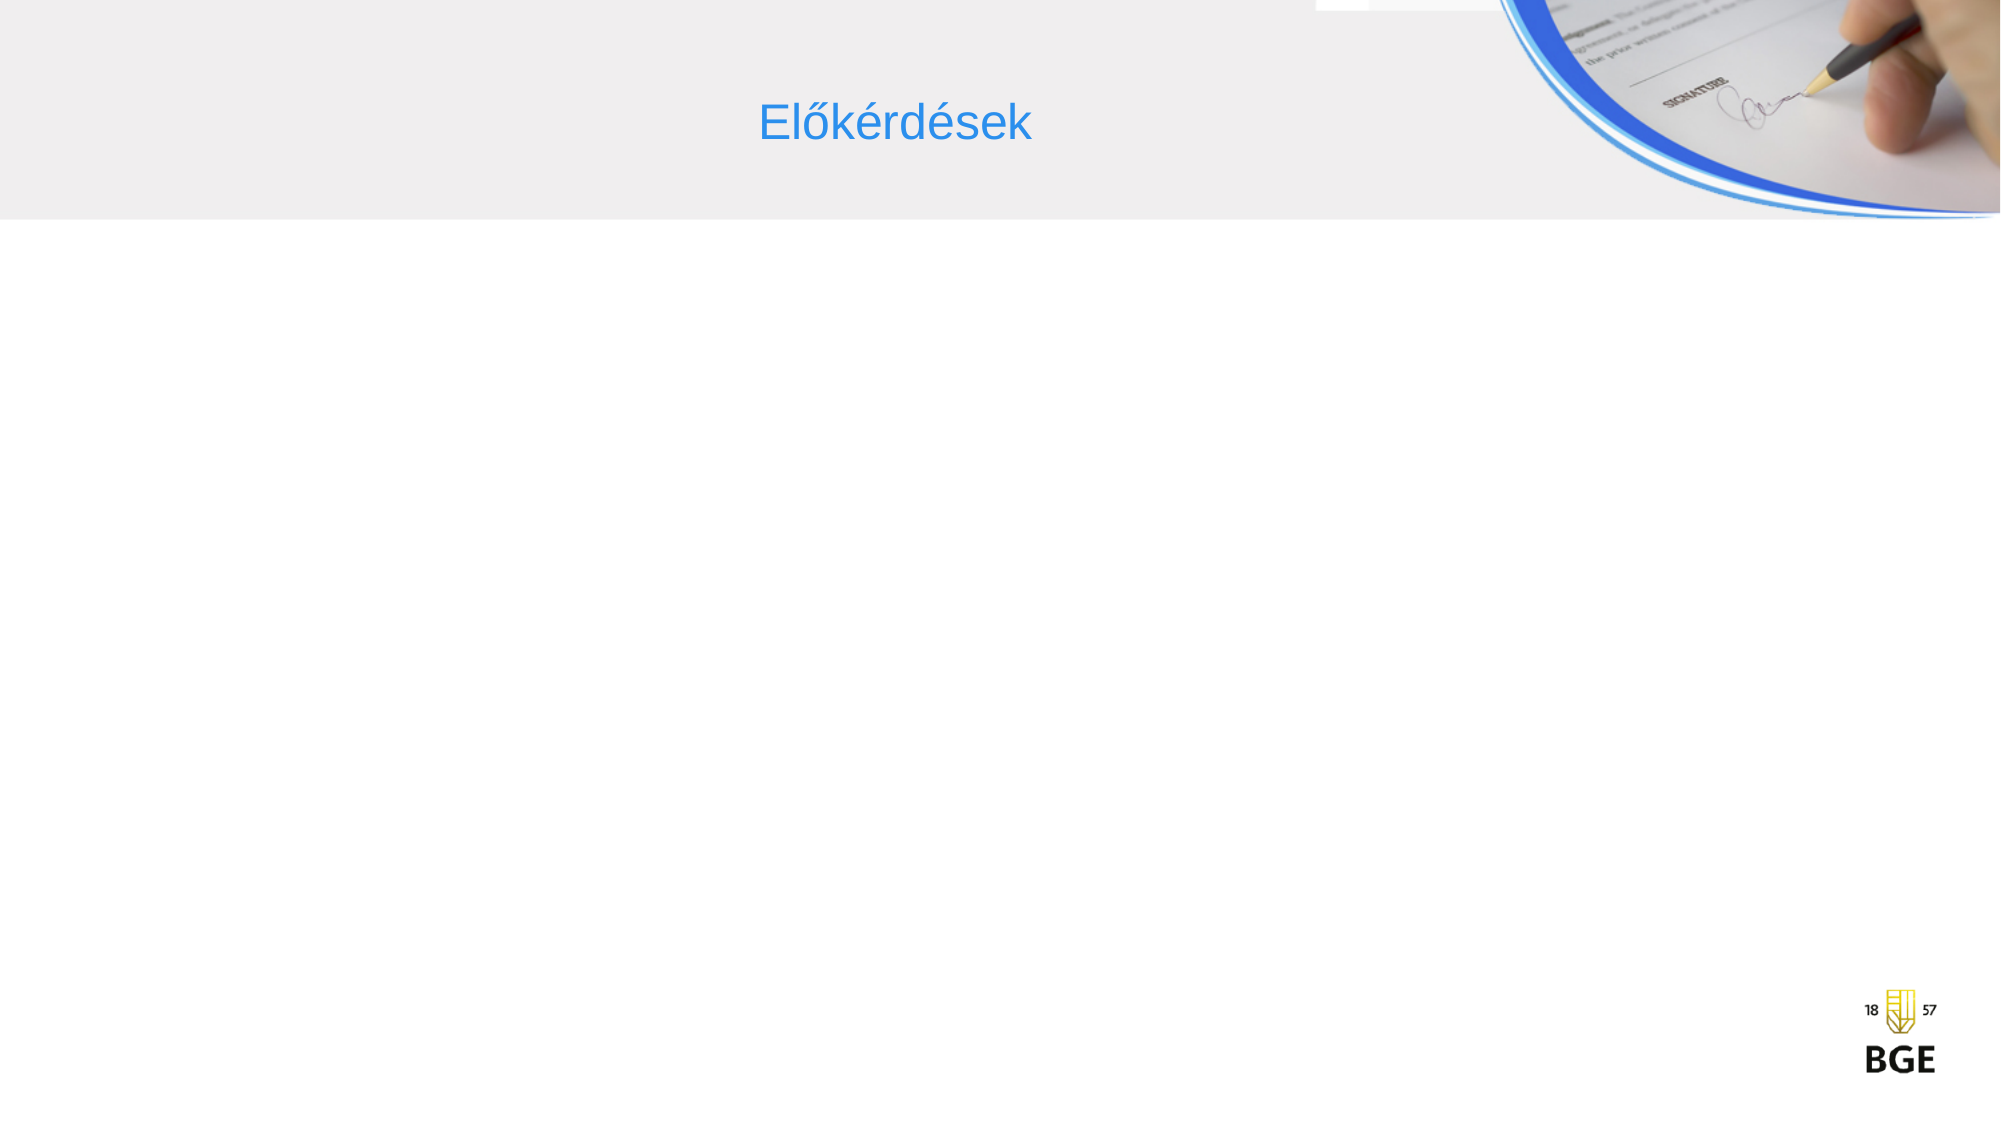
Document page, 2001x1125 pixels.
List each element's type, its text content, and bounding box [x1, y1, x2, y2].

text_box Előkérdések [395, 82, 1396, 157]
picture [0, 0, 2001, 1125]
